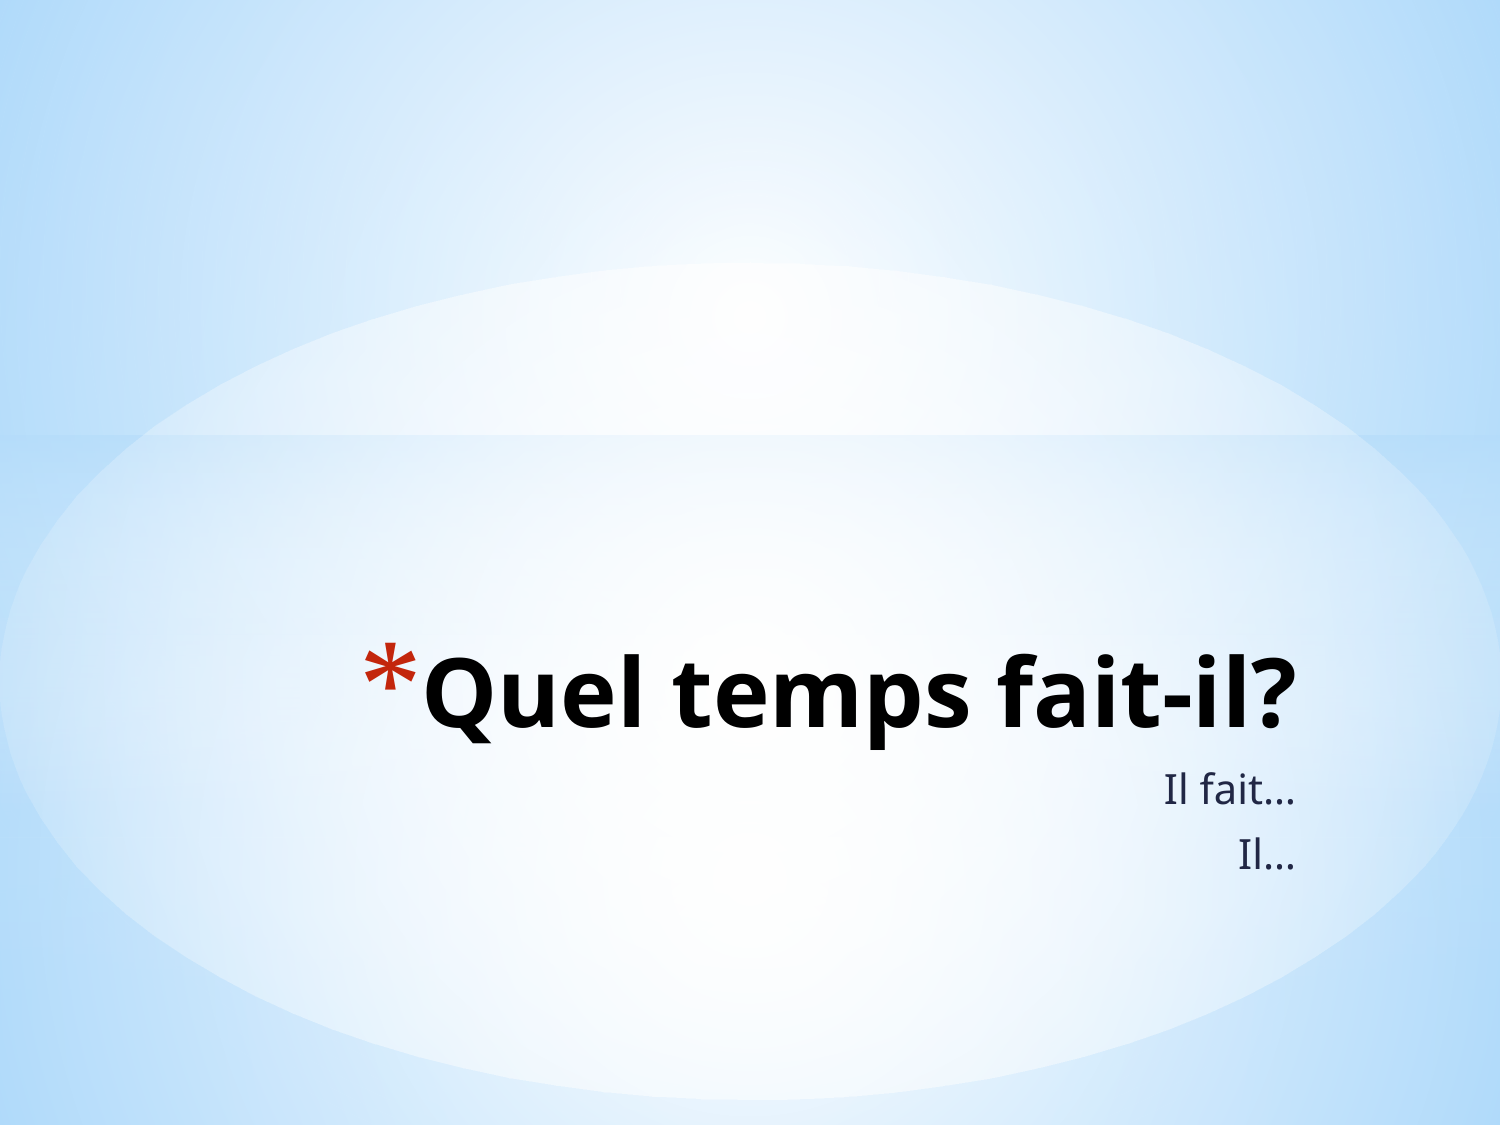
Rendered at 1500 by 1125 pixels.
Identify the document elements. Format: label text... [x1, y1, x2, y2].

title Quel temps fait-il? [333, 356, 1313, 754]
list Il fait… Il… [331, 755, 1312, 893]
